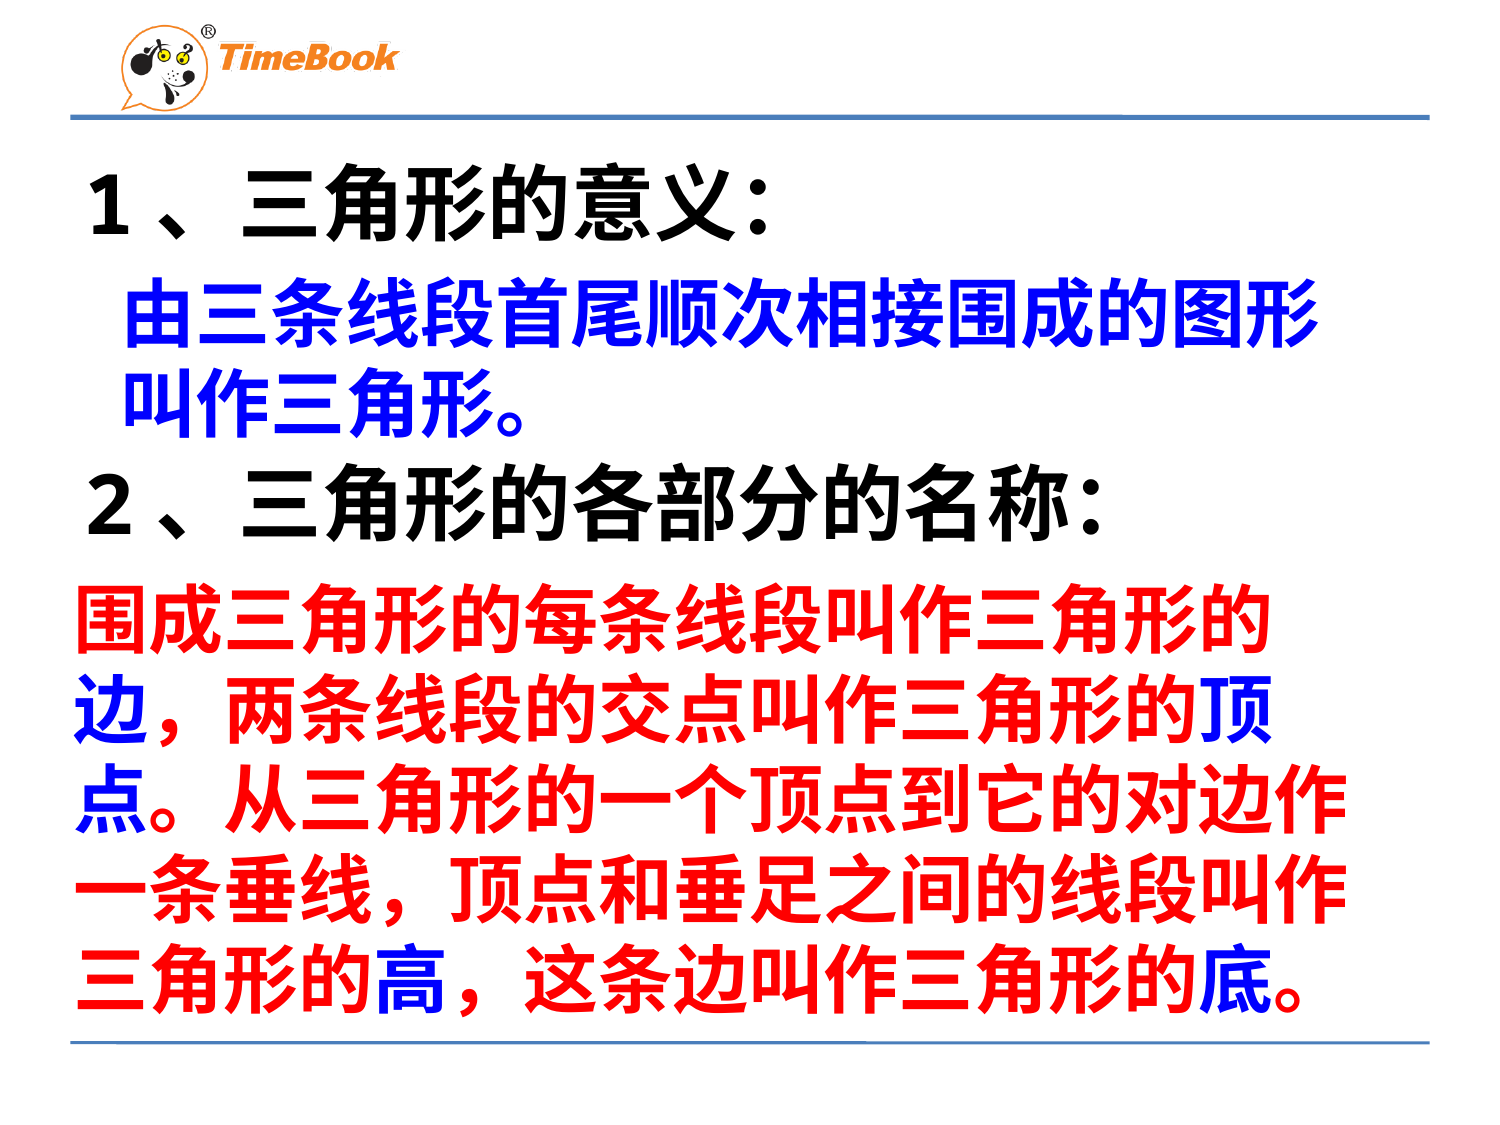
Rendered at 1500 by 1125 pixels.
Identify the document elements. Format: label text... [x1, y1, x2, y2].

text_box 1、三角形的意义： 2、三角形的各部分的名称： [70, 143, 1184, 559]
text_box 围成三角形的每条线段叫作三角形的边，两条线段的交点叫作三角形的顶点。从三角形的一个顶点到它的对边作一条垂线，顶点和垂足之间的线段叫作三角形的高，这条边叫作三角形的底。 [58, 565, 1435, 1031]
picture [118, 22, 408, 113]
text_box 由三条线段首尾顺次相接围成的图形叫作三角形。 [105, 259, 1383, 454]
